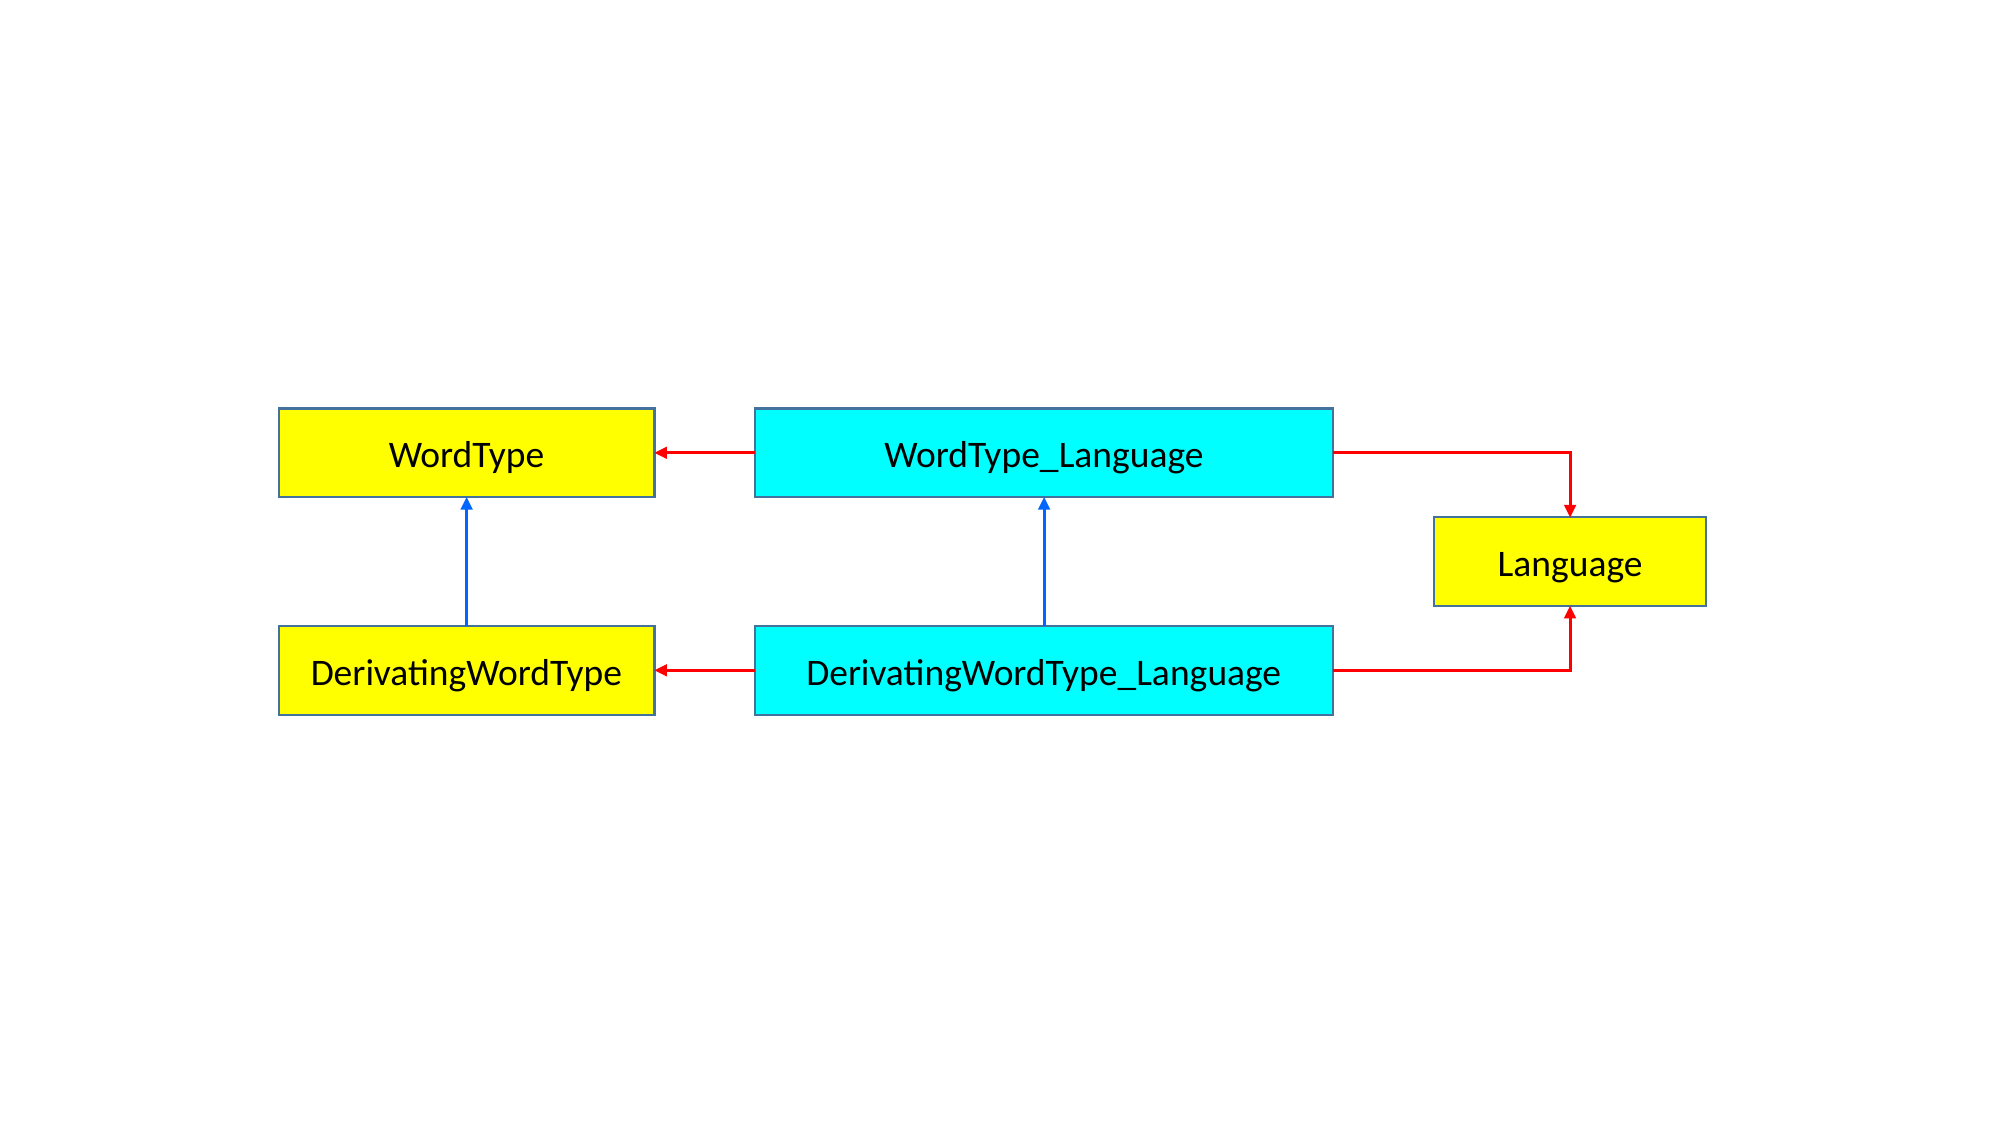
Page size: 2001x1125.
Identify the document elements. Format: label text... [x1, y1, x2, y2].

text_box DerivatingWordType_Language [754, 625, 1334, 716]
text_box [1332, 452, 1571, 518]
text_box Language [1433, 516, 1707, 607]
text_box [1332, 605, 1571, 671]
text_box WordType [278, 407, 656, 498]
text_box WordType_Language [754, 407, 1334, 498]
text_box DerivatingWordType [278, 625, 656, 716]
